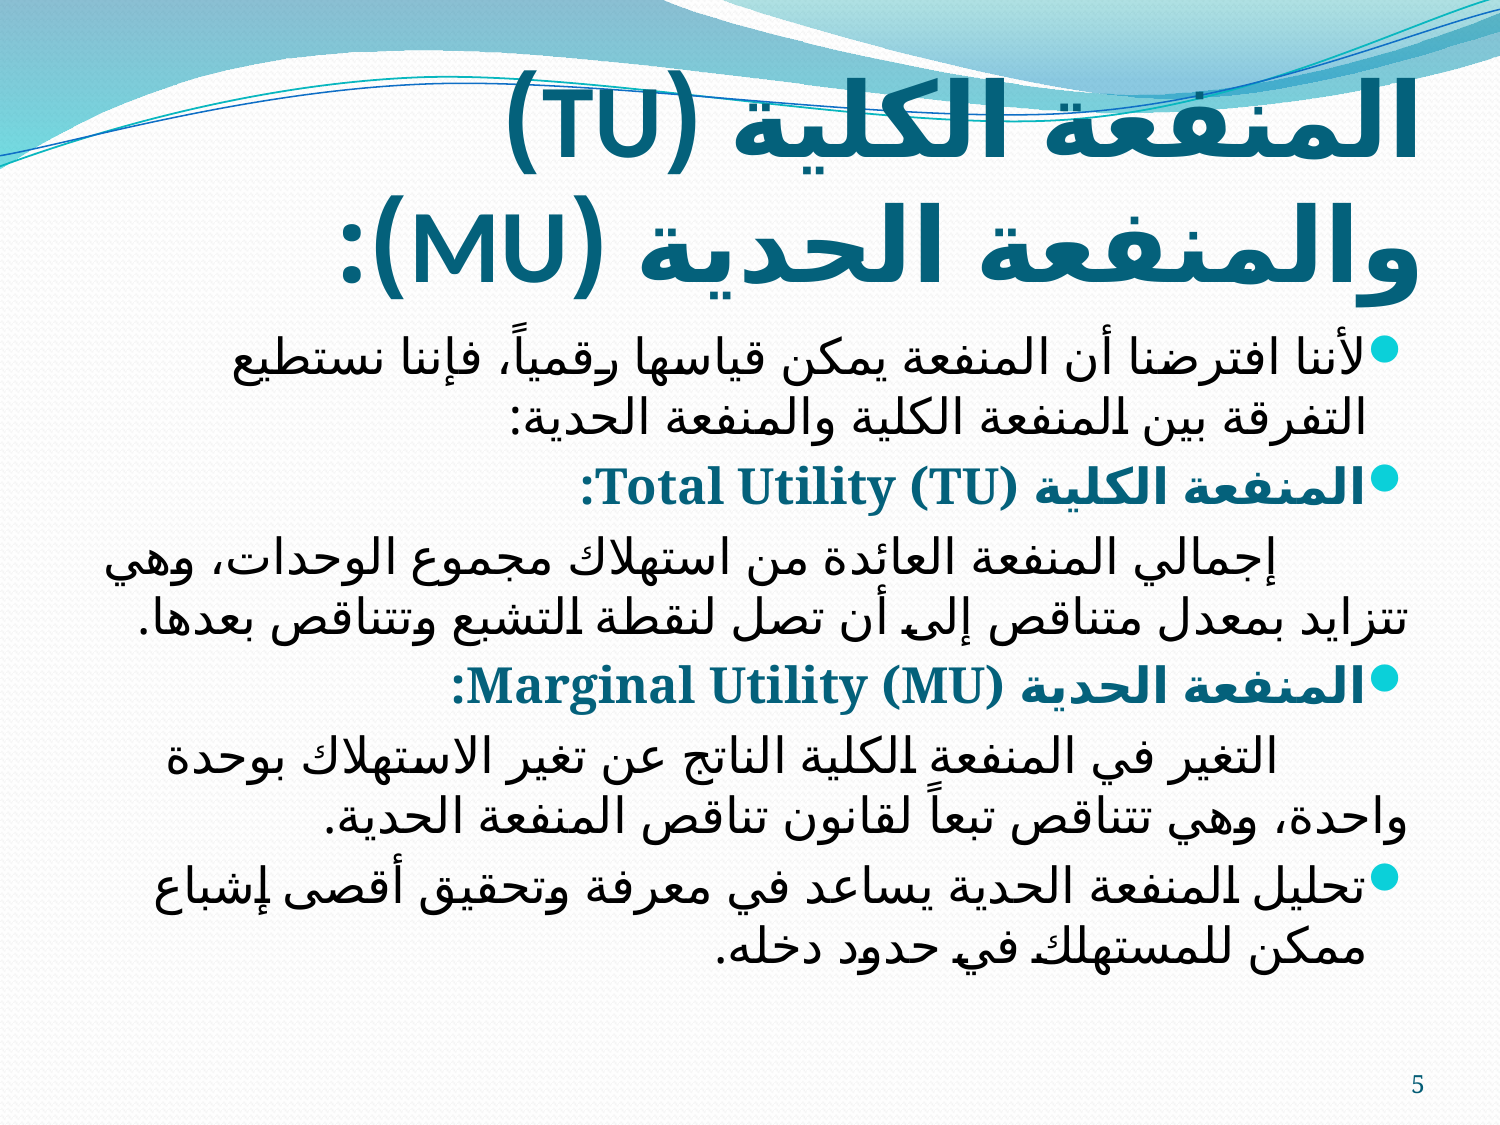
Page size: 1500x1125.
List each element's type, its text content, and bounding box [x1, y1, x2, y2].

list لأننا افترضنا أن المنفعة يمكن قياسها رقمياً، فإننا نستطيع التفرقة بين المنفعة الكلية والمنفعة الحدية: المنفعة الكلية Total Utility (TU): إجمالي المنفعة العائدة من استهلاك مجموع الوحدات، وهي تتزايد بمعدل متناقص إلى أن تصل لنقطة التشبع وتتناقص بعدها. المنفعة الحدية Marginal Utility (MU): التغير في المنفعة الكلية الناتج عن تغير الاستهلاك بوحدة واحدة، وهي تتناقص تبعاً لقانون تناقص المنفعة الحدية. تحليل المنفعة الحدية يساعد في معرفة وتحقيق أقصى إشباع ممكن للمستهلك في حدود دخله. [75, 317, 1425, 1038]
slide_number 5 [1299, 1042, 1425, 1103]
title المنفعة الكلية (TU) والمنفعة الحدية (MU): [75, 115, 1425, 303]
